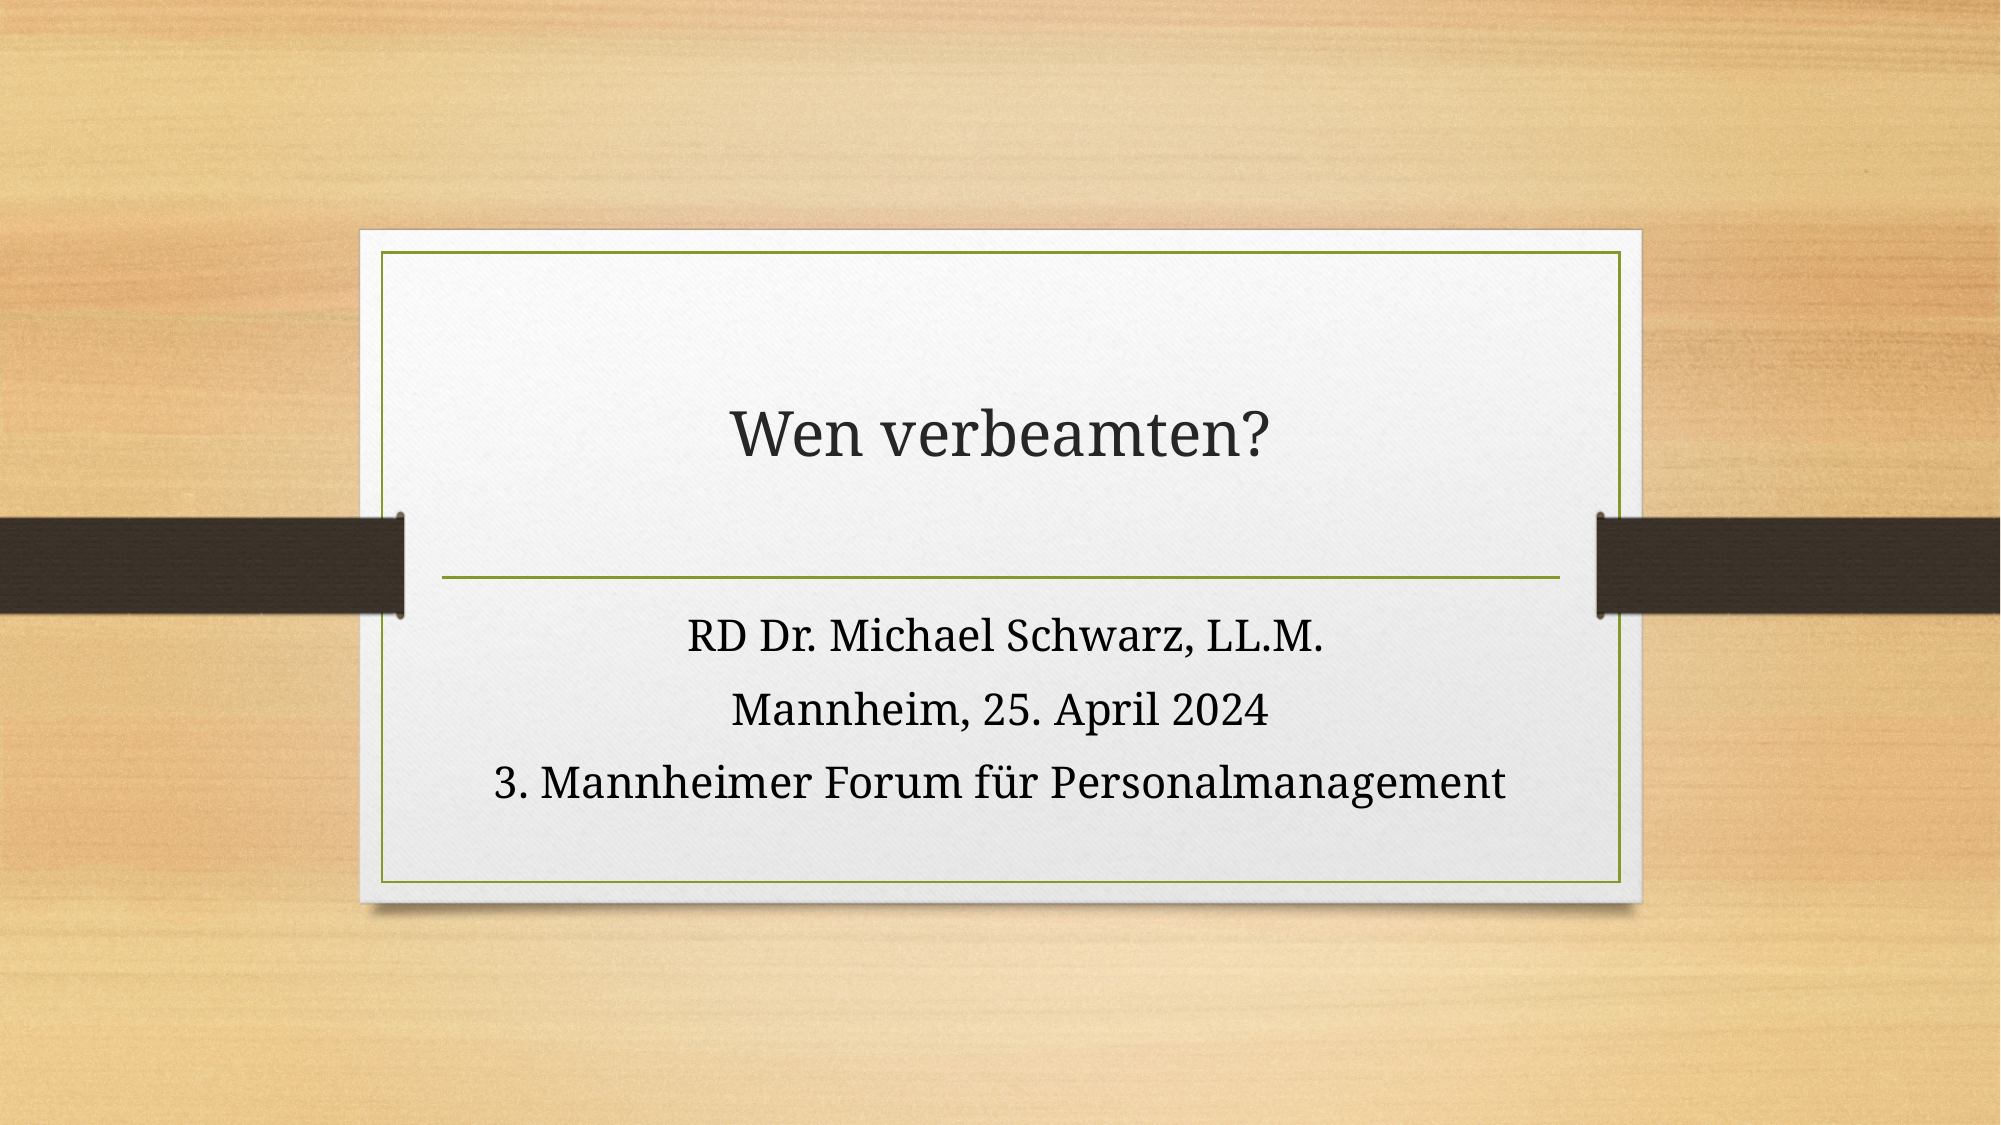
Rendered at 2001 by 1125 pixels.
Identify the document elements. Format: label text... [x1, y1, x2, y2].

picture [0, 0, 2001, 1125]
title Wen verbeamten? [441, 360, 1560, 477]
subtitle RD Dr. Michael Schwarz, LL.M. Mannheim, 25. April 2024 3. Mannheimer Forum für Personalmanagement [441, 600, 1560, 849]
